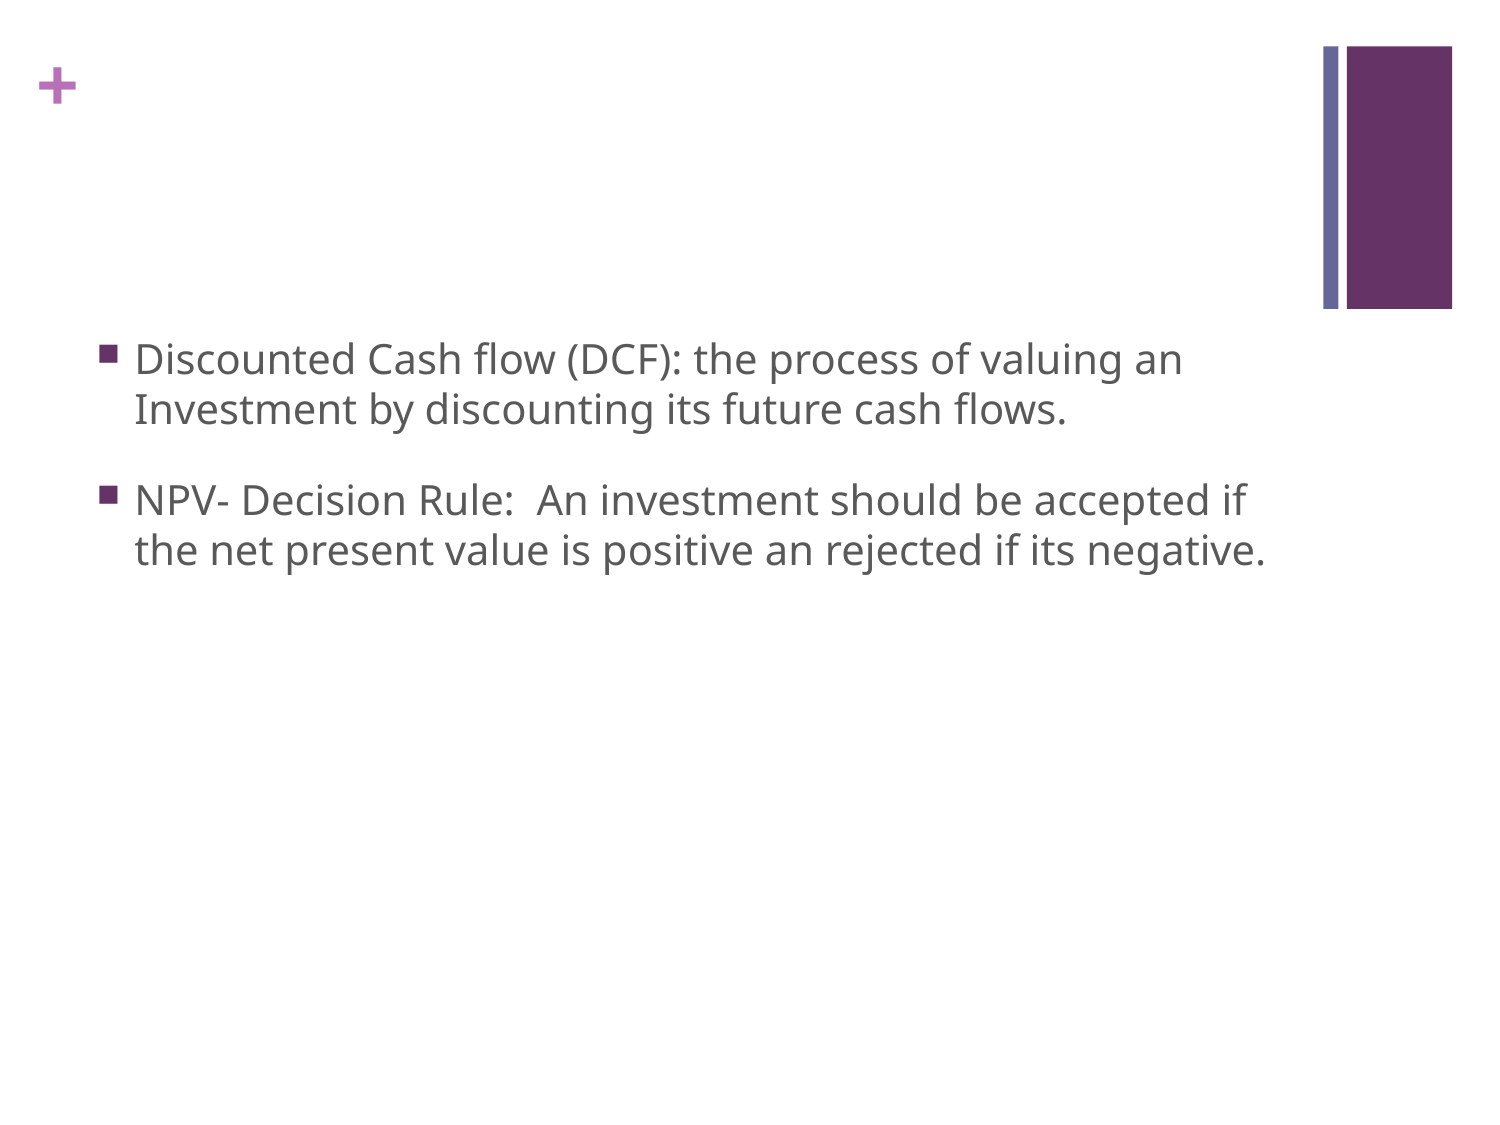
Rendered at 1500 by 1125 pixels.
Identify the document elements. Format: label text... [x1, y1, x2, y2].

list Discounted Cash flow (DCF): the process of valuing an Investment by discounting its future cash flows. NPV- Decision Rule: An investment should be accepted if the net present value is positive an rejected if its negative. [81, 324, 1322, 1005]
